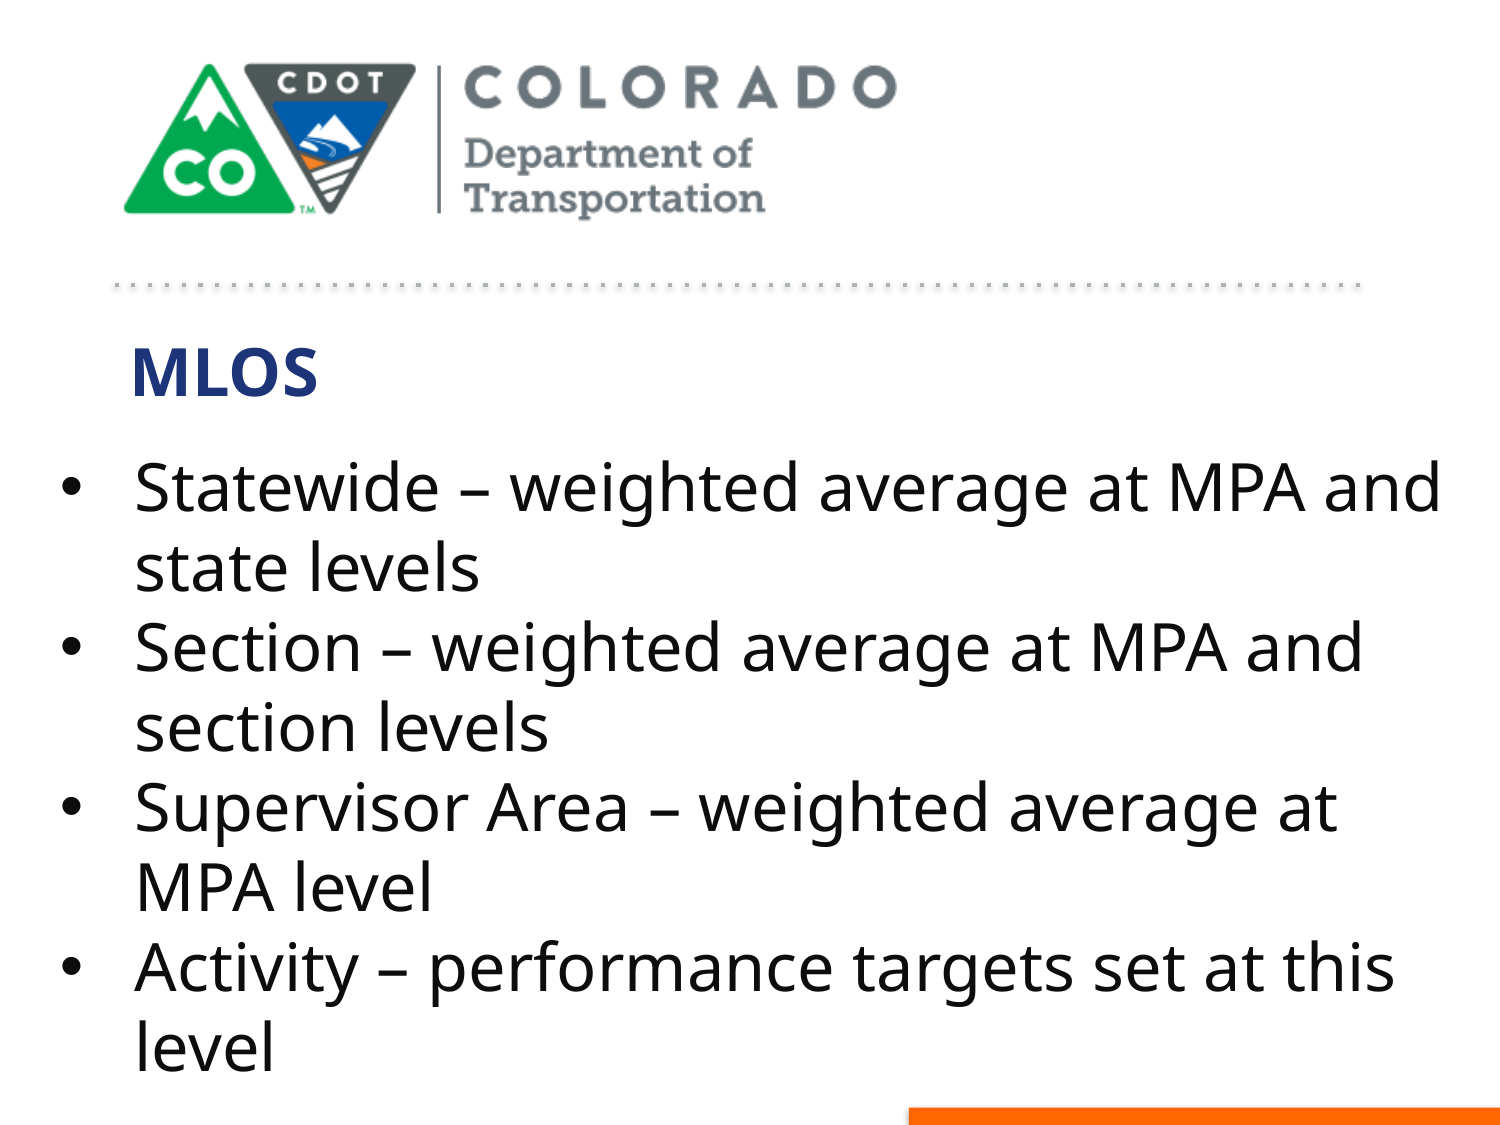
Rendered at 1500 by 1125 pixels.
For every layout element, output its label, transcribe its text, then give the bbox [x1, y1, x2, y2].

text_box Statewide – weighted average at MPA and state levels Section – weighted average at MPA and section levels Supervisor Area – weighted average at MPA level Activity – performance targets set at this level [45, 437, 1468, 1093]
text_box [908, 1107, 1500, 1125]
title MLOS [114, 314, 1322, 426]
picture [74, 26, 935, 260]
